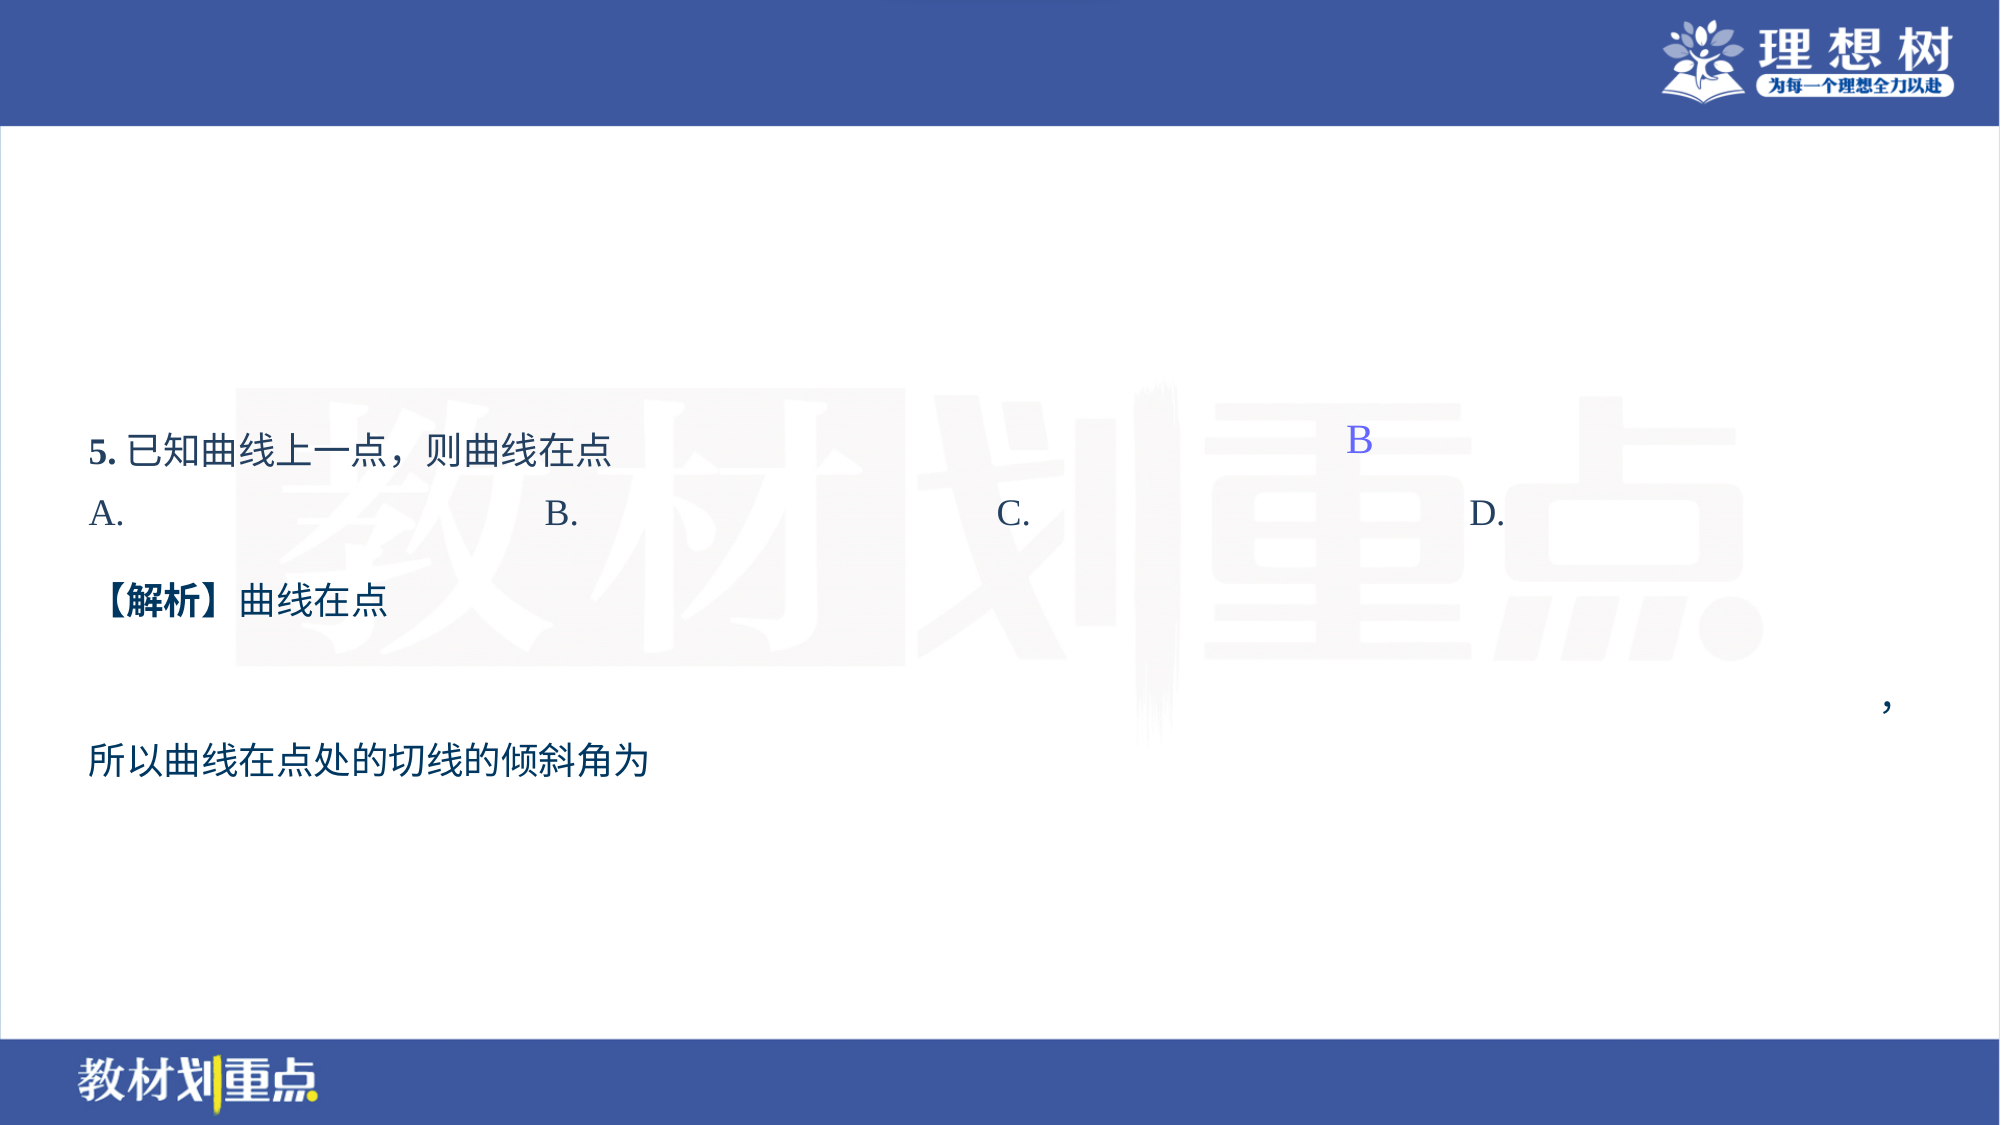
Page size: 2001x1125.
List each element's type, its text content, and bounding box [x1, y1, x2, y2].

picture [0, 0, 2000, 1125]
text_box B [1330, 410, 1389, 460]
